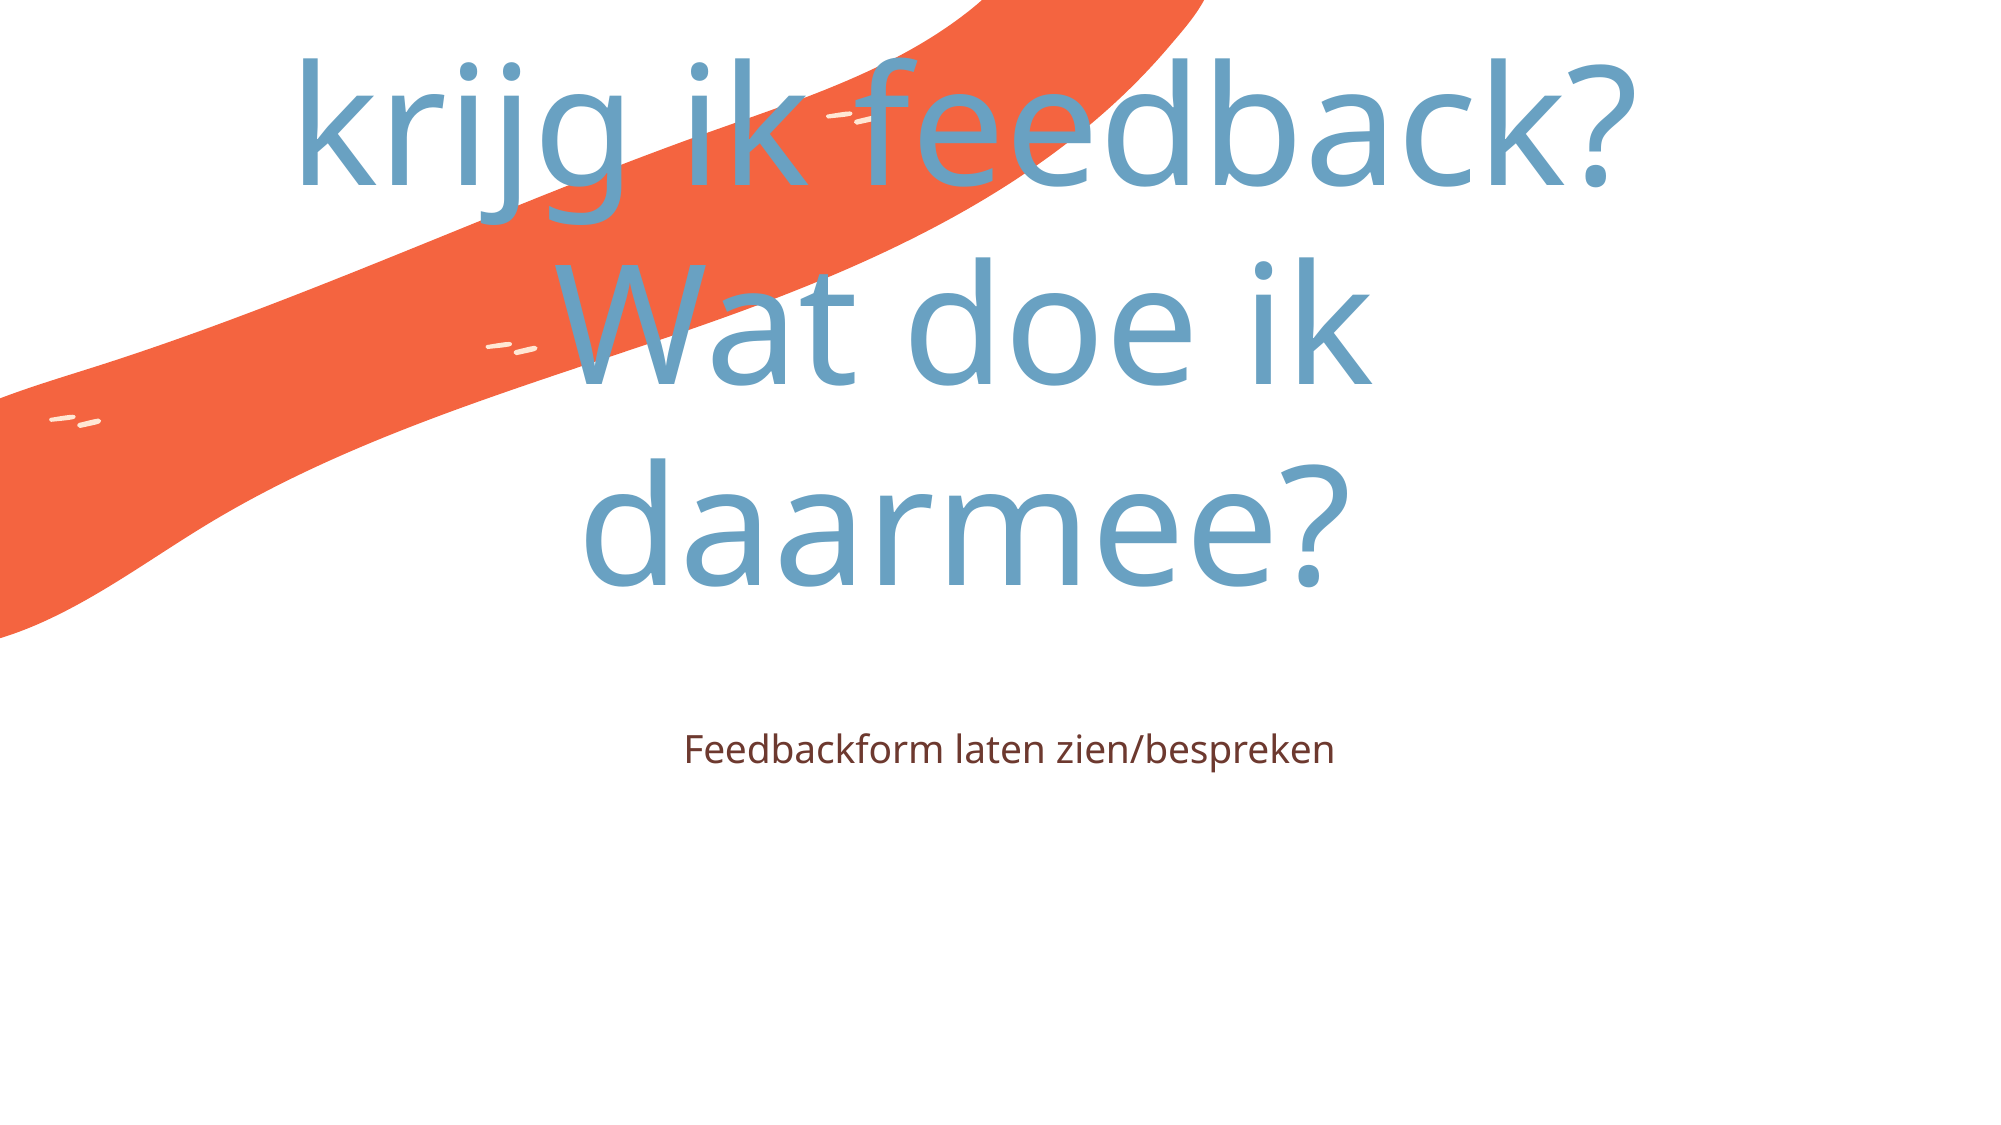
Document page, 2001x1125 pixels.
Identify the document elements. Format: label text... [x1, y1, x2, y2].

title Wanneer en hoe krijg ik feedback? Wat doe ik daarmee? [148, 406, 1781, 634]
subtitle Feedbackform laten zien/bespreken [639, 674, 1361, 822]
